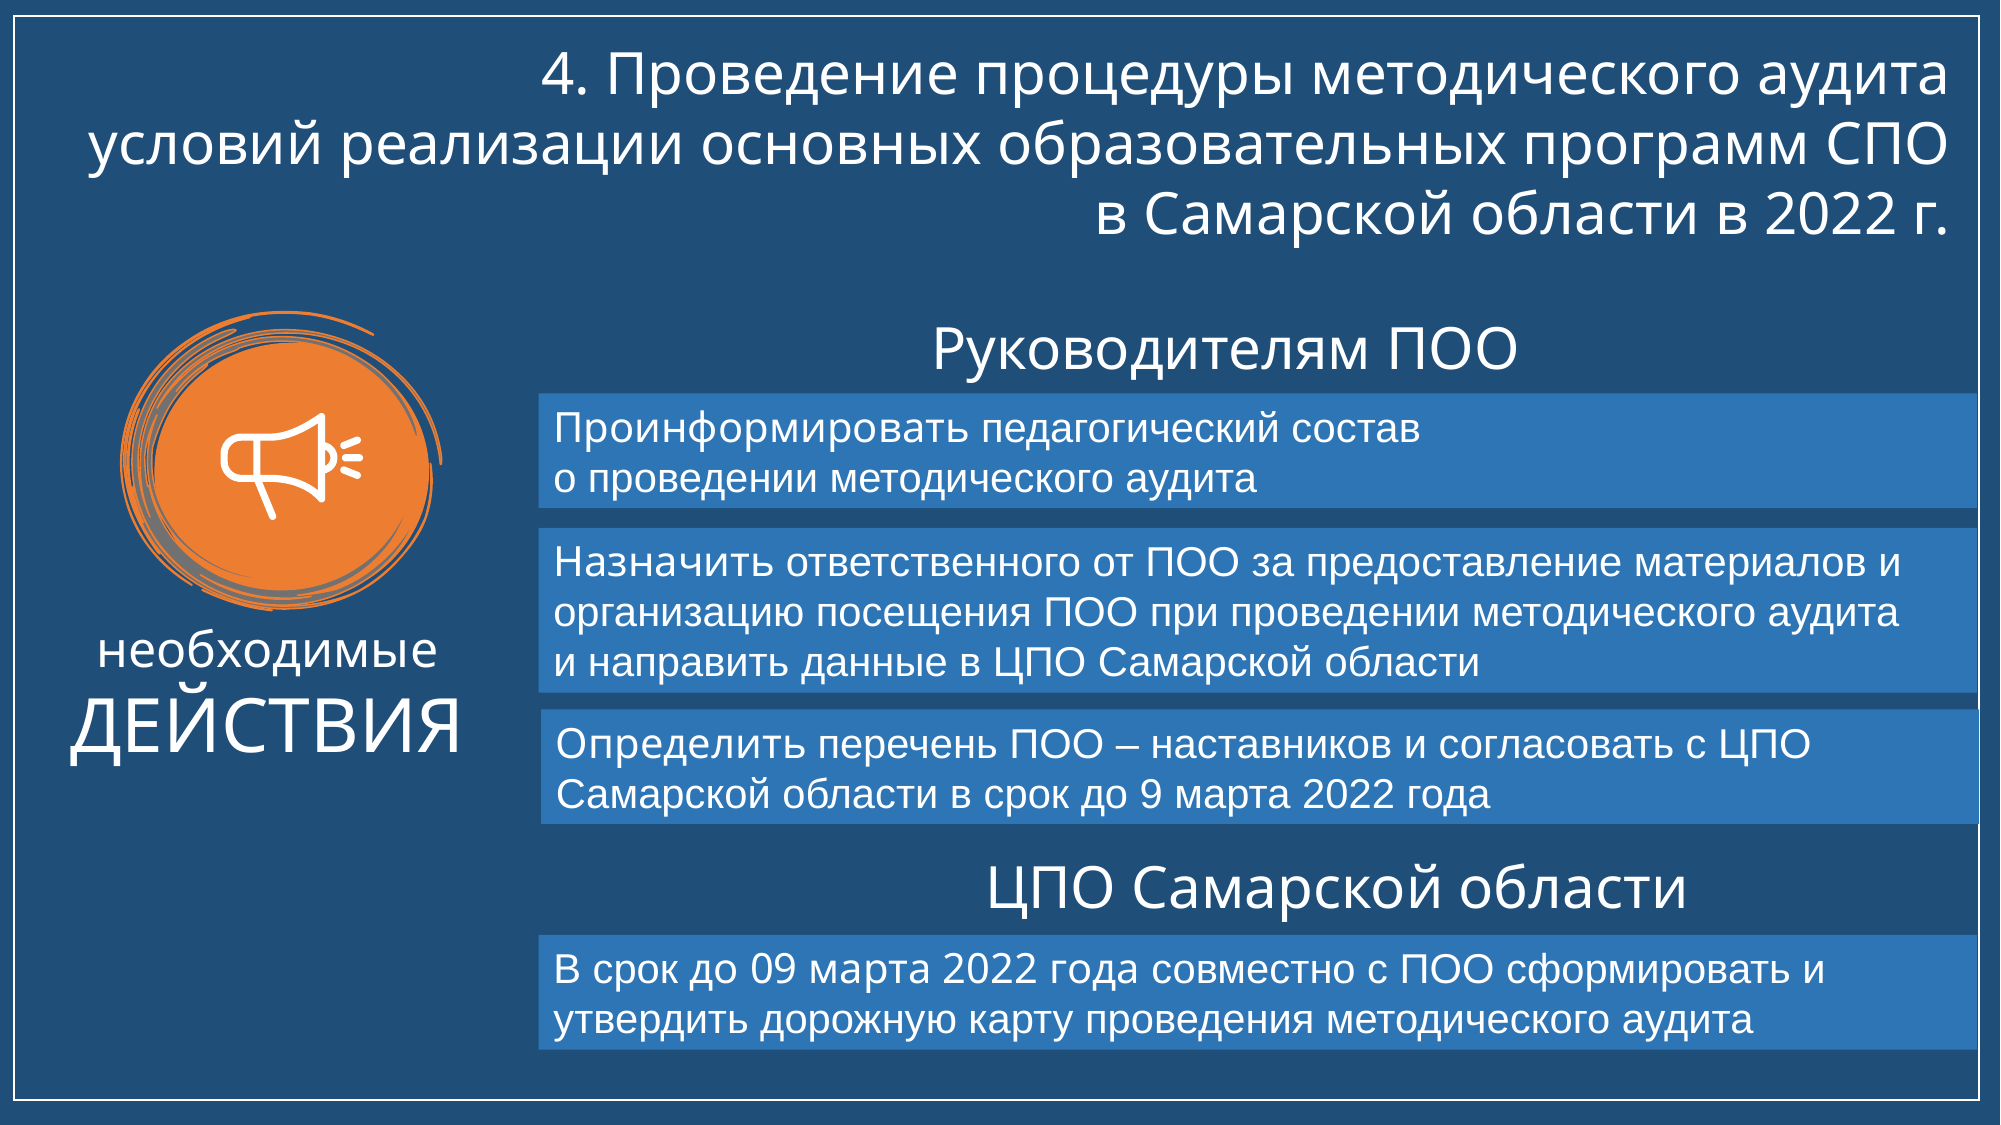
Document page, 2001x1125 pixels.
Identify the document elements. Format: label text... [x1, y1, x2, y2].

text_box Определить перечень ПОО – наставников и согласовать с ЦПО Самарской области в срок до 9 марта 2022 года [541, 709, 1980, 824]
text_box Назначить ответственного от ПОО за предоставление материалов и организацию посещения ПОО при проведении методического аудита и направить данные в ЦПО Самарской области [538, 527, 1977, 693]
text_box необходимые ДЕЙСТВИЯ [55, 610, 480, 775]
text_box Руководителям ПОО [916, 304, 1535, 389]
text_box [13, 15, 1980, 1101]
text_box Проинформировать педагогический состав о проведении методического аудита [538, 393, 1977, 509]
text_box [220, 413, 364, 520]
text_box ЦПО Самарской области [970, 843, 1704, 928]
text_box В срок до 09 марта 2022 года совместно с ПОО сформировать и утвердить дорожную карту проведения методического аудита [538, 934, 1977, 1050]
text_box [119, 311, 443, 611]
